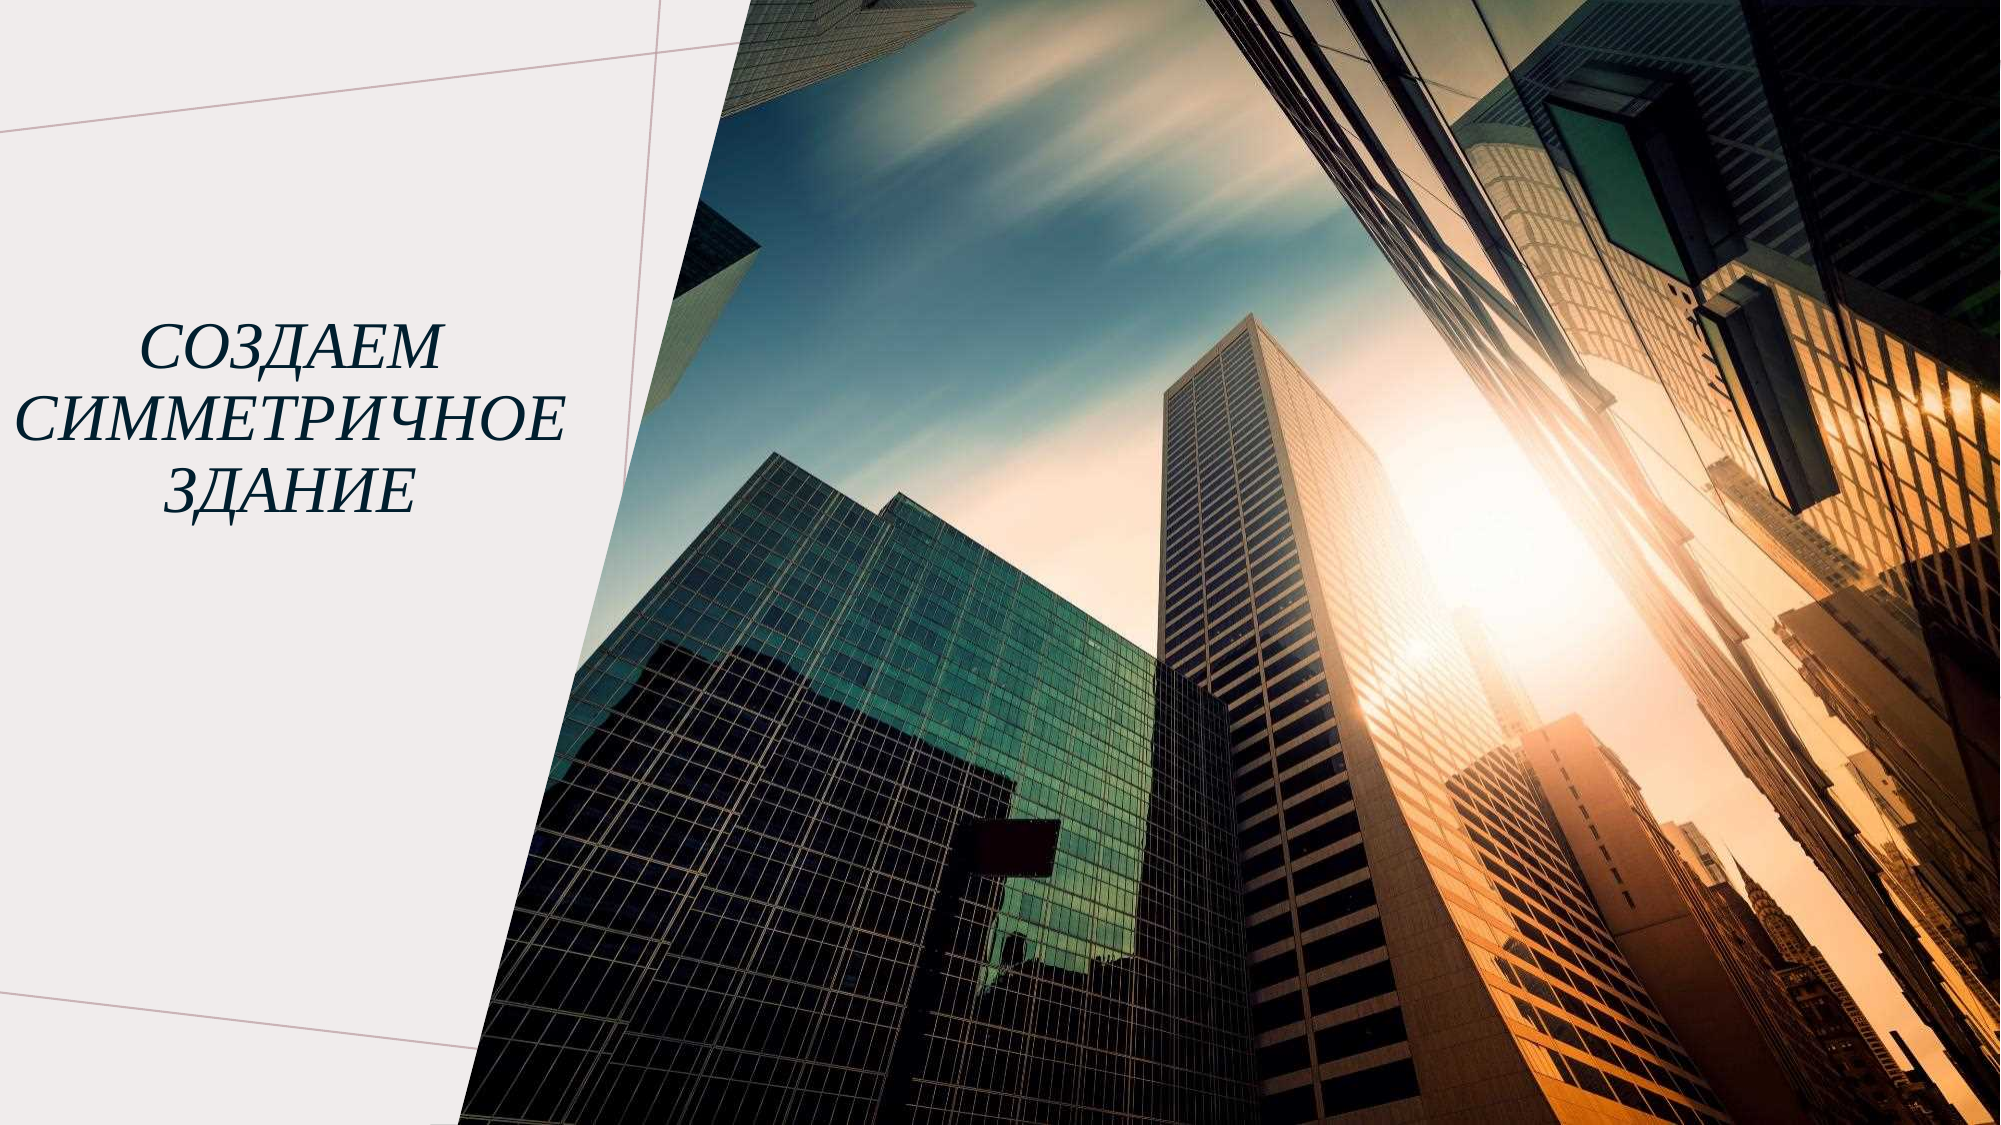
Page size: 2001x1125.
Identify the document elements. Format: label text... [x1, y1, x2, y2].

picture [430, 0, 2000, 1125]
title Создаем симметричное здание [0, 303, 430, 821]
